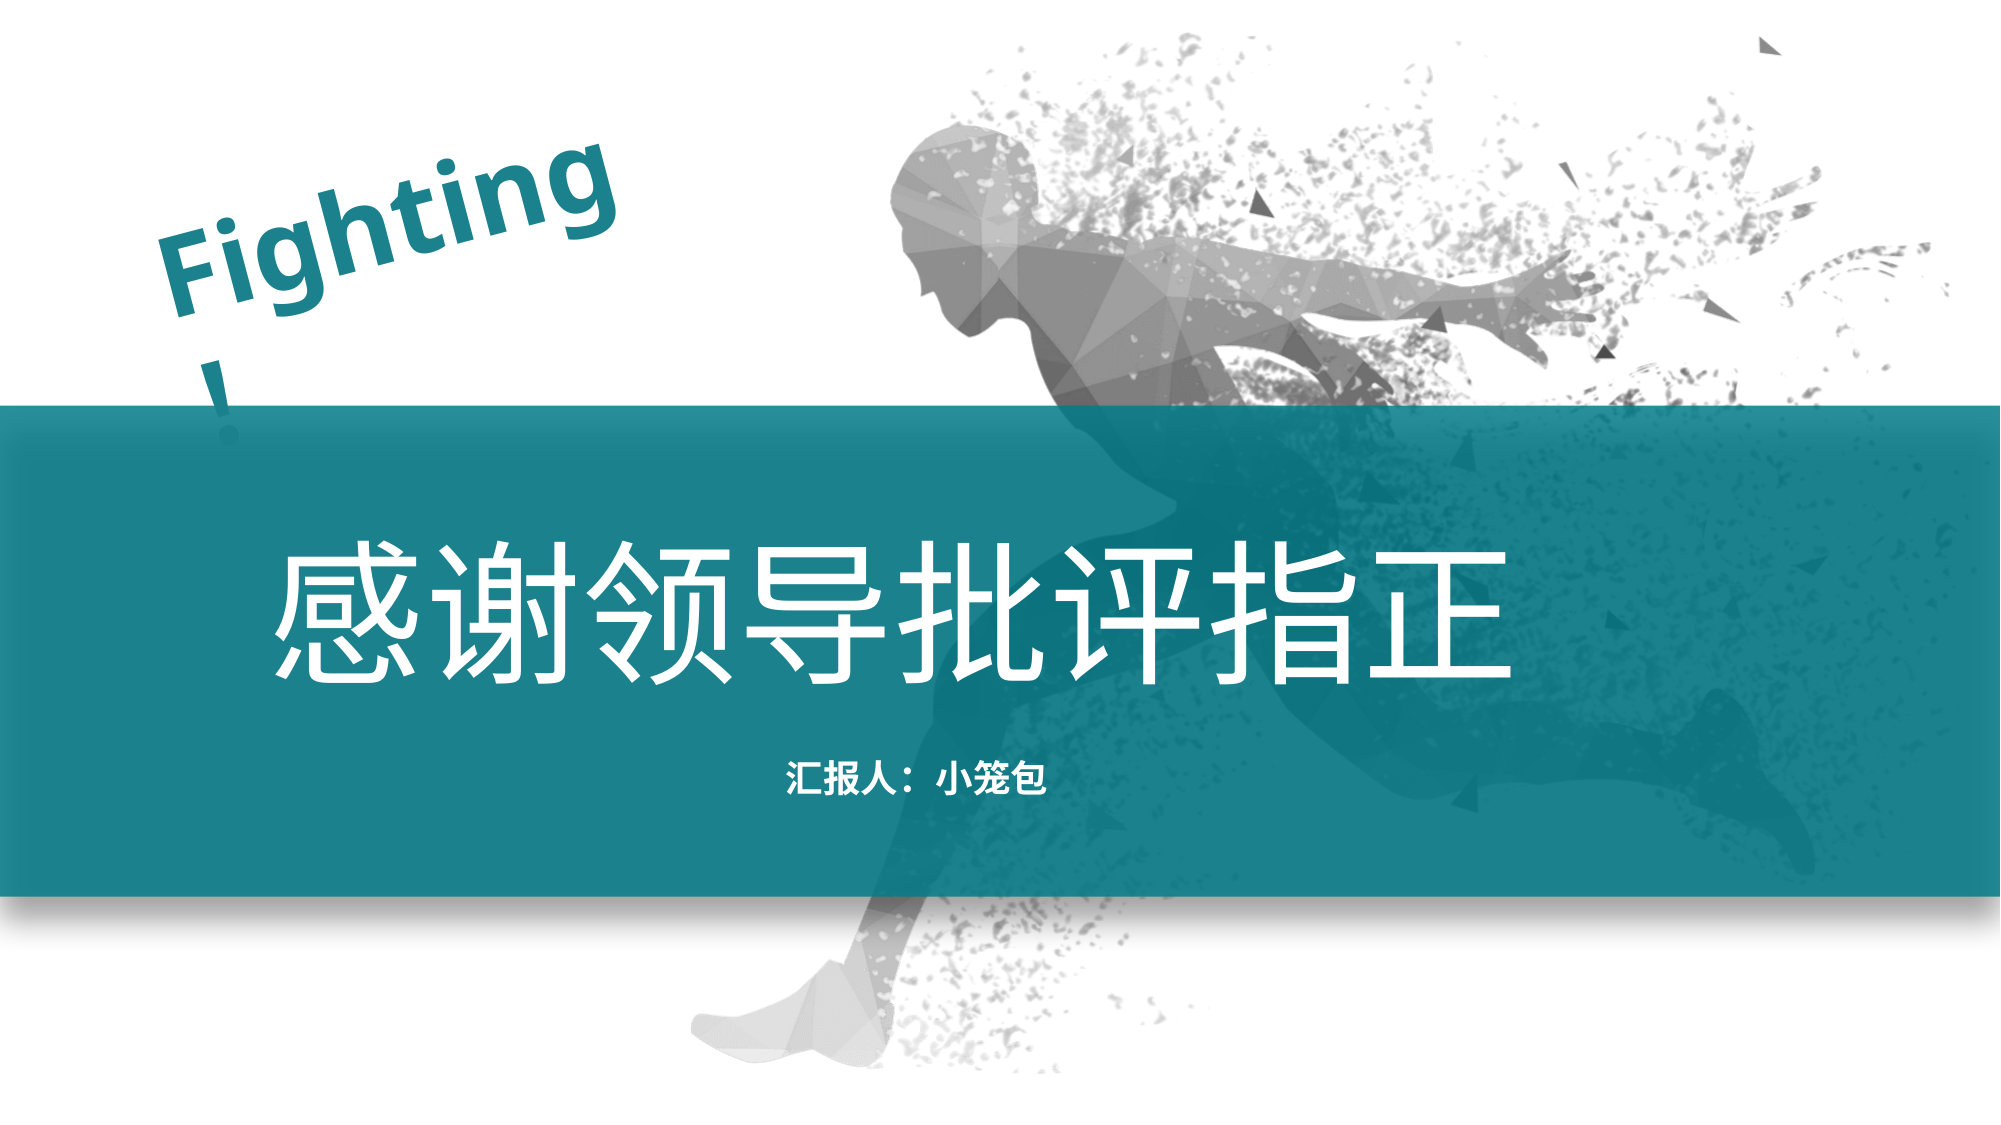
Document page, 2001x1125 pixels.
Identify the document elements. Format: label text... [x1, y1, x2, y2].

text_box Fighting！ [124, 104, 516, 484]
text_box 感谢领导批评指正 [254, 509, 516, 712]
picture [516, 0, 2000, 1102]
text_box [0, 405, 516, 898]
